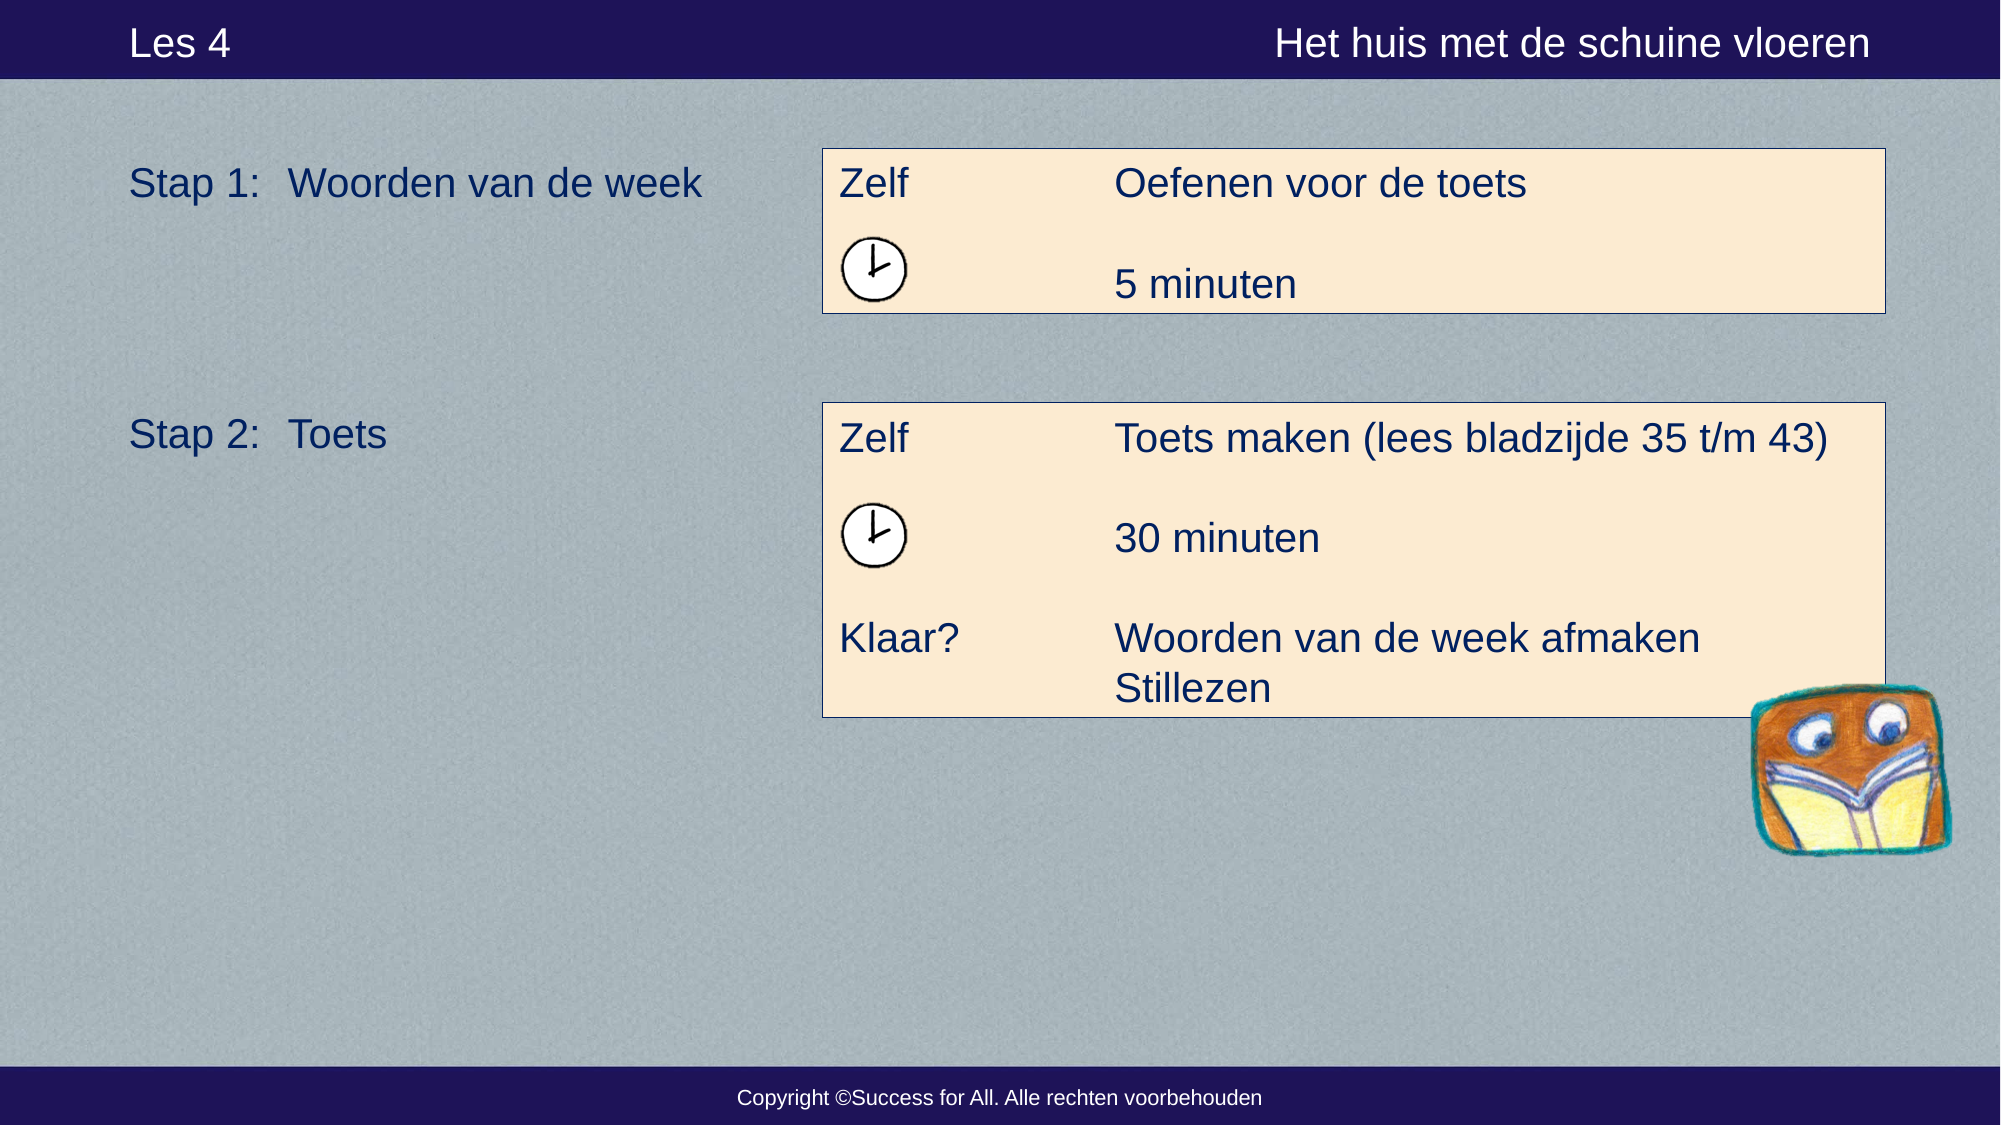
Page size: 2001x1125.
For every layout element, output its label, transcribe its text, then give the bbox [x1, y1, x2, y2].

text_box Zelf Oefenen voor de toets 5 minuten [822, 148, 1886, 314]
text_box Copyright ©Success for All. Alle rechten voorbehouden [0, 1076, 2000, 1125]
text_box Zelf Toets maken (lees bladzijde 35 t/m 43) 30 minuten Klaar? Woorden van de week afmaken Stillezen [822, 402, 1886, 718]
text_box Stap 1: Woorden van de week Stap 2: Toets [114, 148, 907, 764]
text_box Les 4 [114, 8, 354, 73]
picture [0, 0, 2001, 1125]
text_box Het huis met de schuine vloeren [999, 8, 1886, 73]
